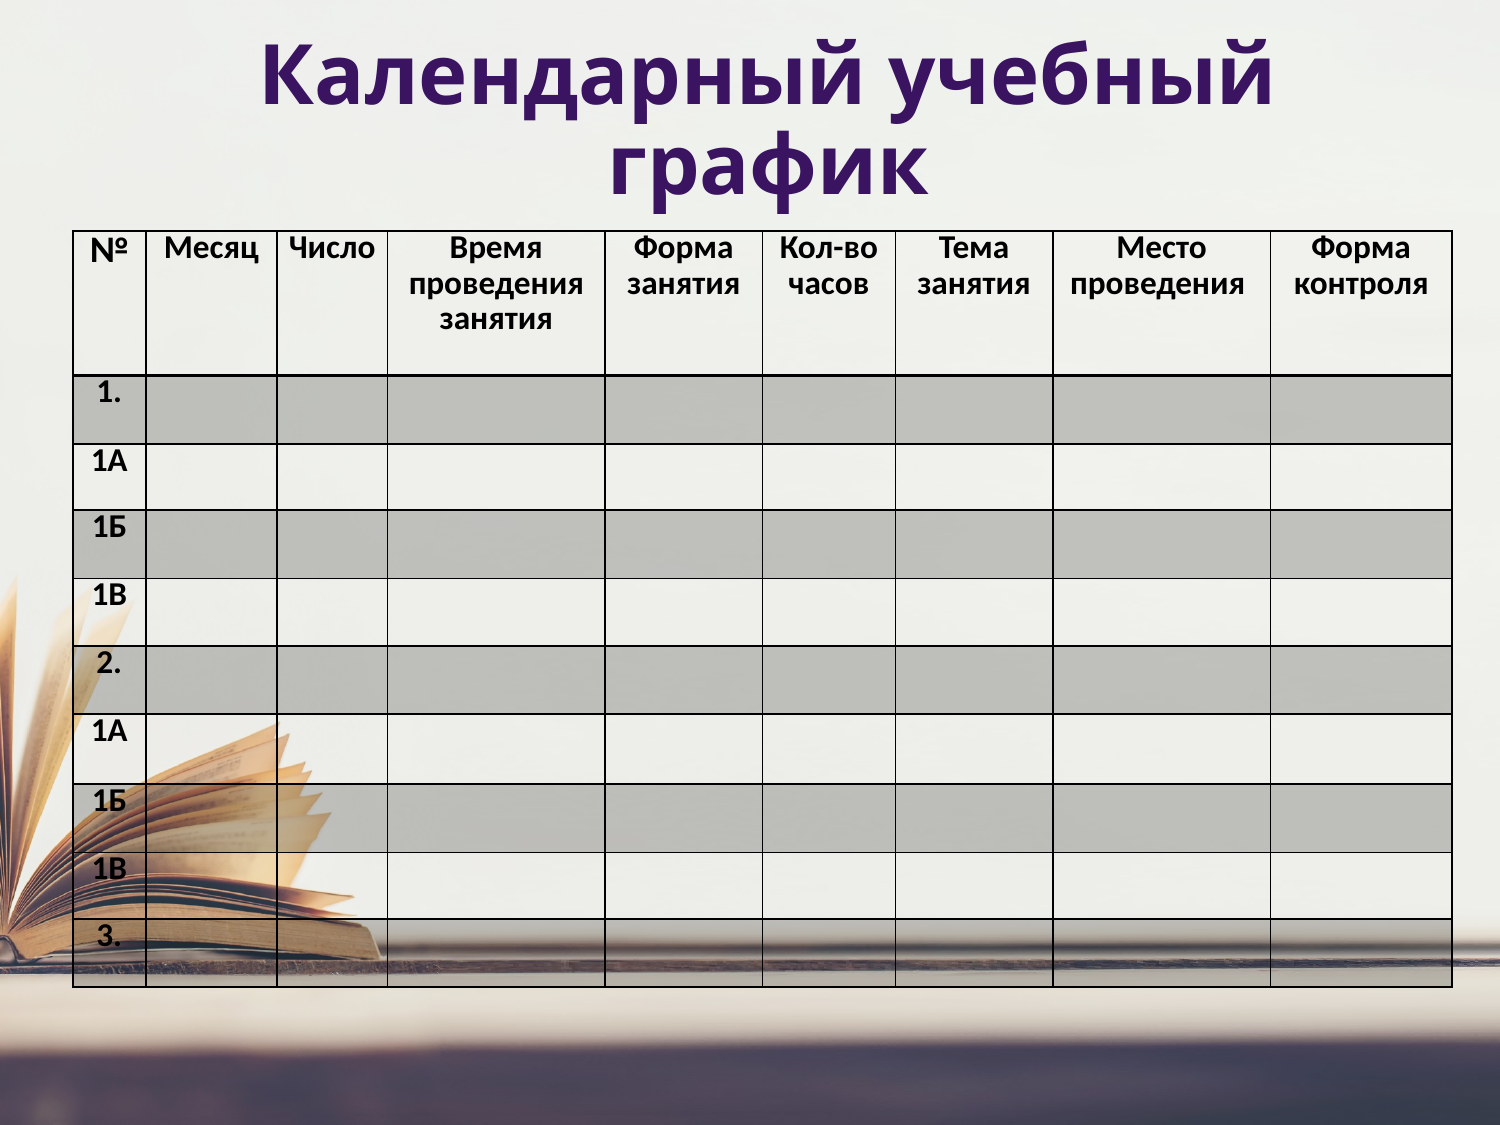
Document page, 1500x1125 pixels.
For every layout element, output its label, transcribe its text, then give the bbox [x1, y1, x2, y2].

table_cell [606, 445, 762, 509]
table_cell [388, 715, 604, 783]
table_cell 1. [74, 377, 145, 443]
table_cell [147, 377, 276, 443]
table_cell [763, 853, 895, 918]
table_cell [278, 511, 387, 578]
table_cell [763, 377, 895, 443]
table_cell [896, 579, 1052, 645]
table_cell [147, 579, 276, 645]
table_cell [147, 920, 276, 986]
table_cell [147, 715, 276, 783]
table_cell [147, 511, 276, 578]
table_cell 3. [74, 920, 145, 986]
table_cell [1054, 920, 1270, 986]
table_cell [896, 785, 1052, 852]
table_cell [1054, 377, 1270, 443]
table_cell [147, 853, 276, 918]
table_cell [1271, 853, 1451, 918]
table_cell [1054, 445, 1270, 509]
table_cell [763, 445, 895, 509]
table_cell [278, 647, 387, 713]
table_cell [763, 647, 895, 713]
table_header Месяц [147, 232, 276, 374]
table_cell [147, 647, 276, 713]
table_header Тема занятия [896, 232, 1052, 374]
table_header Форма занятия [606, 232, 762, 374]
table_cell [388, 511, 604, 578]
table_cell [896, 377, 1052, 443]
table_cell [896, 445, 1052, 509]
table_cell [606, 647, 762, 713]
table_cell [1271, 647, 1451, 713]
table_cell [606, 920, 762, 986]
picture [0, 0, 1500, 1125]
table_cell [606, 853, 762, 918]
table_cell [1271, 511, 1451, 578]
table_cell [763, 920, 895, 986]
table_header Число [278, 232, 387, 374]
table_cell [606, 377, 762, 443]
table_cell [896, 647, 1052, 713]
table_cell [1271, 579, 1451, 645]
table_cell [388, 785, 604, 852]
table_header № [74, 232, 145, 374]
table_cell 1А [74, 715, 145, 783]
table_cell [278, 920, 387, 986]
table_cell [1054, 579, 1270, 645]
table_cell [388, 445, 604, 509]
table_cell [388, 853, 604, 918]
table_cell [1054, 785, 1270, 852]
table_cell [1271, 715, 1451, 783]
table_header Кол-во часов [763, 232, 895, 374]
table_header Место проведения [1054, 232, 1270, 374]
table_cell [763, 715, 895, 783]
table_cell [1271, 377, 1451, 443]
table_cell [763, 785, 895, 852]
table_cell [278, 715, 387, 783]
table_cell [606, 579, 762, 645]
title Календарный учебный график [109, 28, 1428, 217]
table_cell [896, 853, 1052, 918]
table_cell [1054, 647, 1270, 713]
table_cell [278, 445, 387, 509]
table_cell [147, 785, 276, 852]
table_cell [896, 920, 1052, 986]
table_cell [763, 579, 895, 645]
table_cell [606, 715, 762, 783]
table_cell [1054, 853, 1270, 918]
table_cell [606, 785, 762, 852]
table_cell 1Б [74, 511, 145, 578]
table_cell [1054, 511, 1270, 578]
table_cell [1271, 785, 1451, 852]
table_cell 2. [74, 647, 145, 713]
table_cell [147, 445, 276, 509]
table_cell 1В [74, 579, 145, 645]
table_cell [1271, 920, 1451, 986]
table_cell [763, 511, 895, 578]
table_cell [278, 579, 387, 645]
table_header Время проведения занятия [388, 232, 604, 374]
table_cell [388, 377, 604, 443]
table_cell [606, 511, 762, 578]
table_cell [896, 715, 1052, 783]
table_cell 1В [74, 853, 145, 918]
table_cell [388, 920, 604, 986]
table_cell [896, 511, 1052, 578]
table_cell [388, 647, 604, 713]
table_cell [278, 785, 387, 852]
table_cell 1Б [74, 785, 145, 852]
table_cell [388, 579, 604, 645]
table_cell [1271, 445, 1451, 509]
table_cell [278, 377, 387, 443]
table_cell [1054, 715, 1270, 783]
table_cell [278, 853, 387, 918]
table_cell 1А [74, 445, 145, 509]
table_header Форма контроля [1271, 232, 1451, 374]
